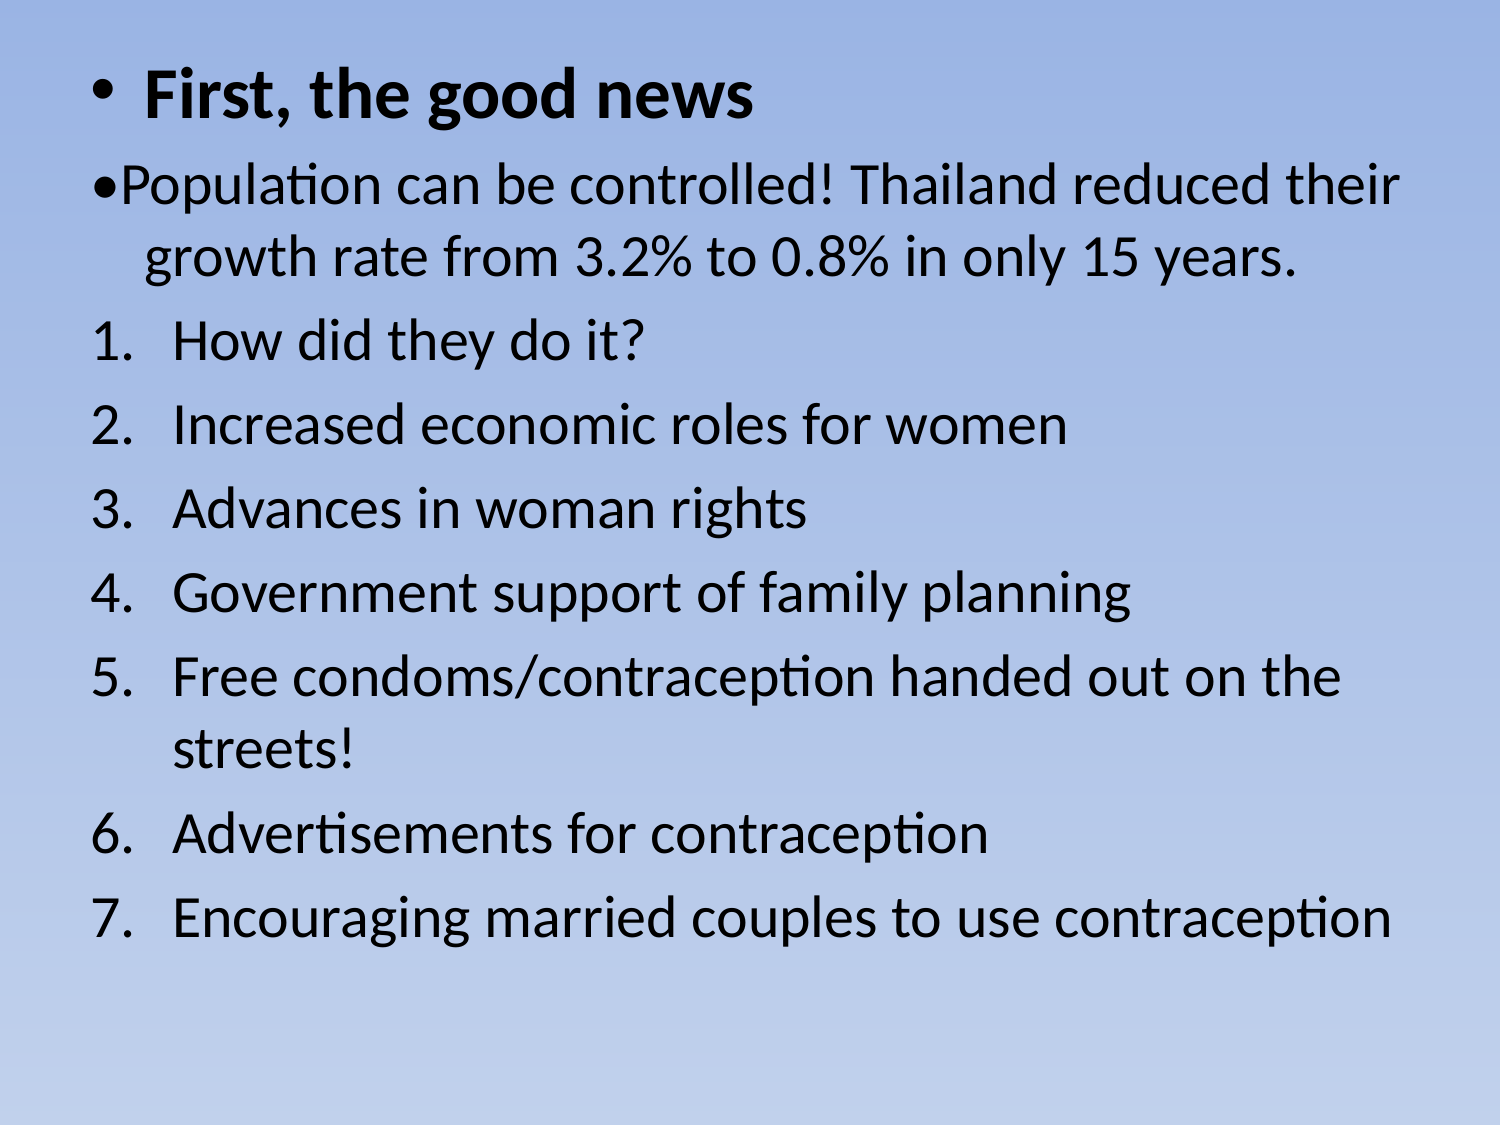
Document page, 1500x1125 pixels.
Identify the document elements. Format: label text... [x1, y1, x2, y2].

list First, the good news •Population can be controlled! Thailand reduced their growth rate from 3.2% to 0.8% in only 15 years. How did they do it? Increased economic roles for women Advances in woman rights Government support of family planning Free condoms/contraception handed out on the streets! Advertisements for contraception Encouraging married couples to use contraception [75, 37, 1425, 1005]
